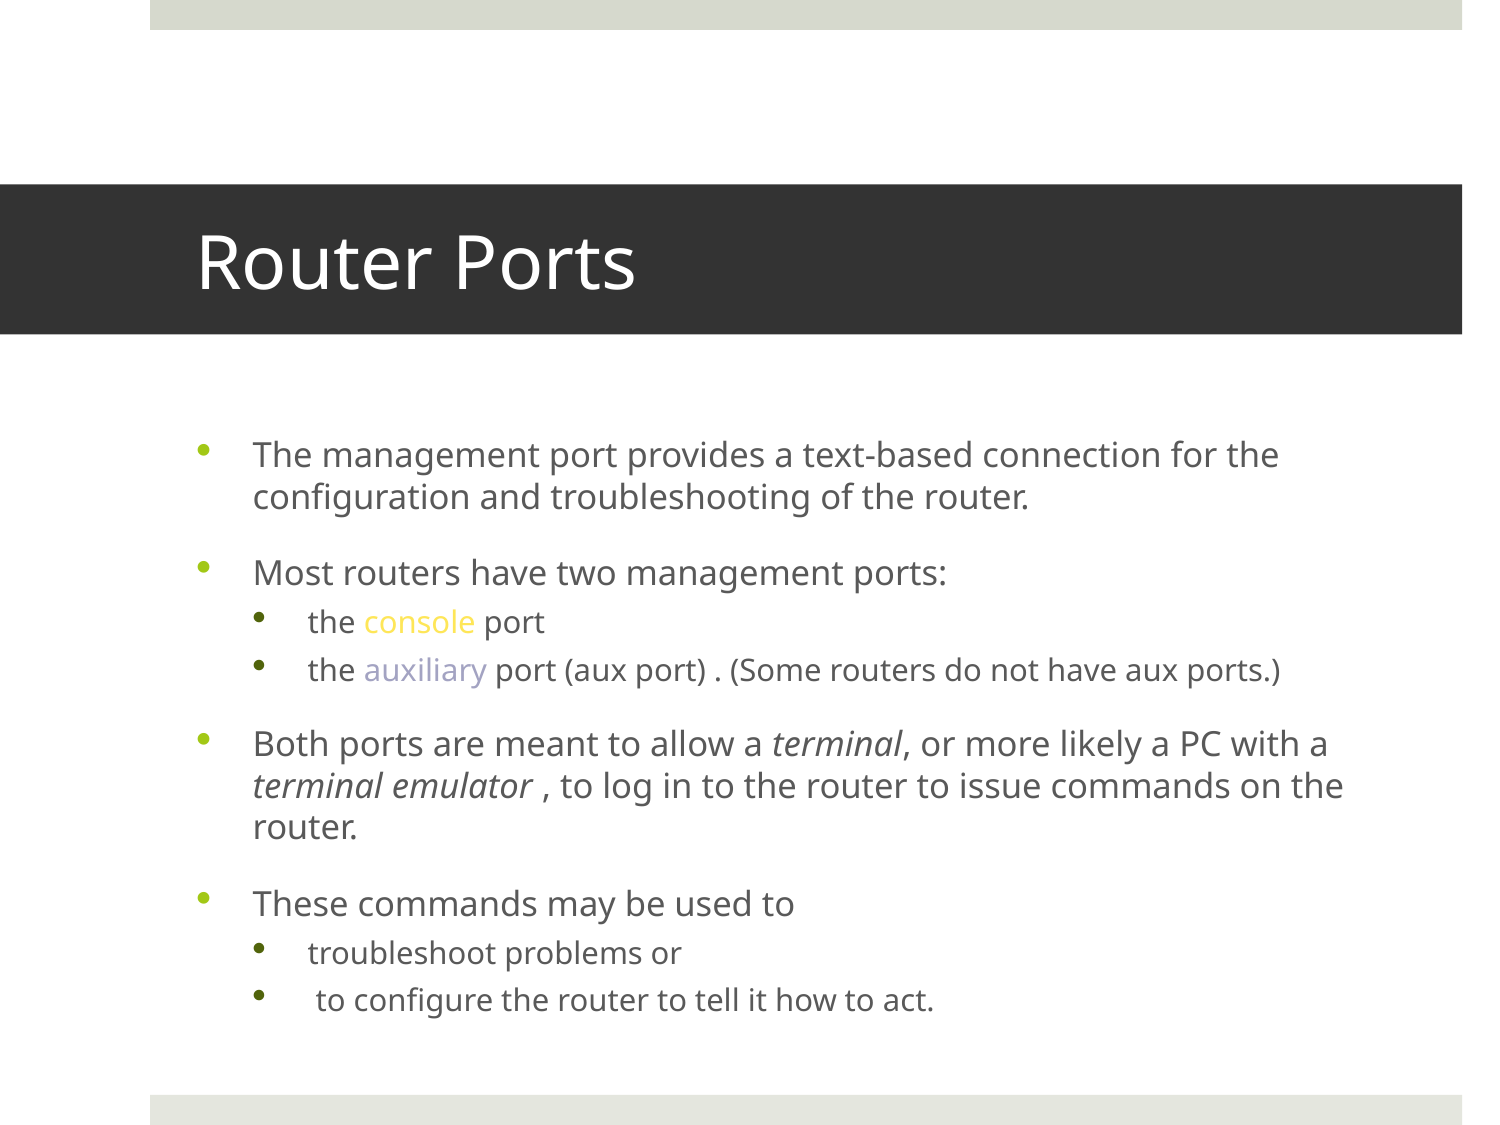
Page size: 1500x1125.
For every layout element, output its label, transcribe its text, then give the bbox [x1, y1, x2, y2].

list The management port provides a text-based connection for the configuration and troubleshooting of the router. Most routers have two management ports: the console port the auxiliary port (aux port) . (Some routers do not have aux ports.) Both ports are meant to allow a terminal, or more likely a PC with a terminal emulator , to log in to the router to issue commands on the router. These commands may be used to troubleshoot problems or to configure the router to tell it how to act. [182, 425, 1432, 1028]
title Router Ports [0, 184, 1463, 335]
